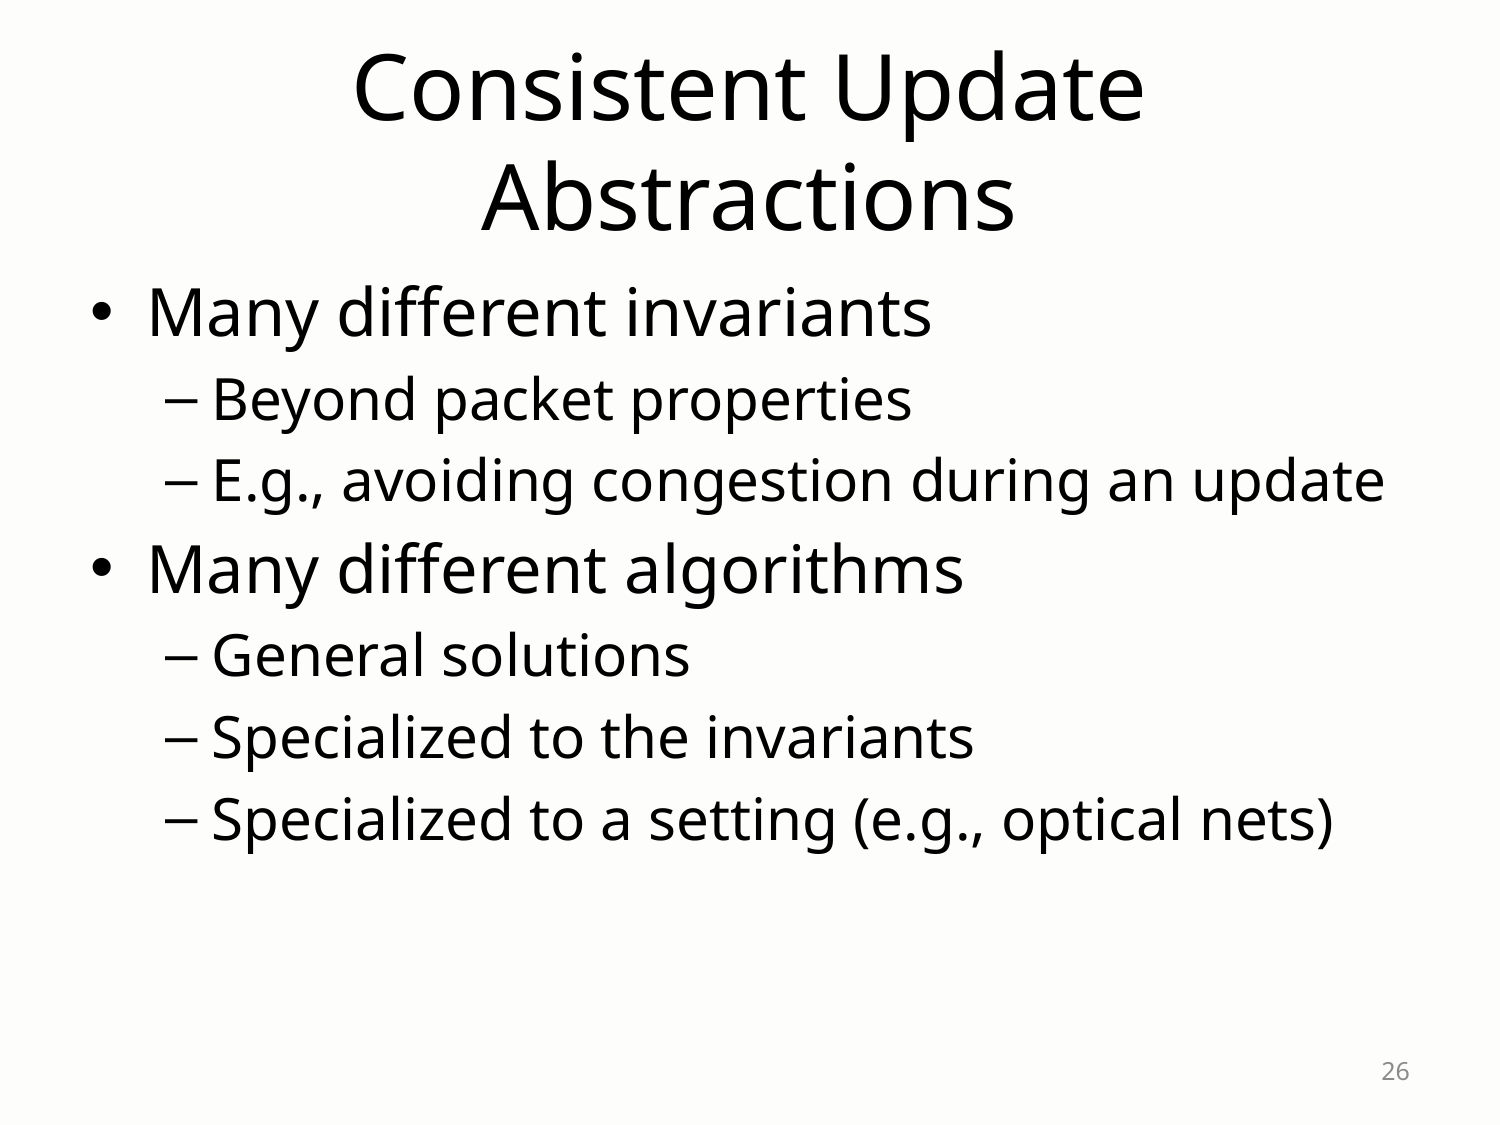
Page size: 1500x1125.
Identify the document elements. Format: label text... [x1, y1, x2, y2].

slide_number 26 [1074, 1042, 1425, 1103]
list Many different invariants Beyond packet properties E.g., avoiding congestion during an update Many different algorithms General solutions Specialized to the invariants Specialized to a setting (e.g., optical nets) [75, 262, 1425, 1005]
title Consistent Update Abstractions [75, 45, 1425, 233]
